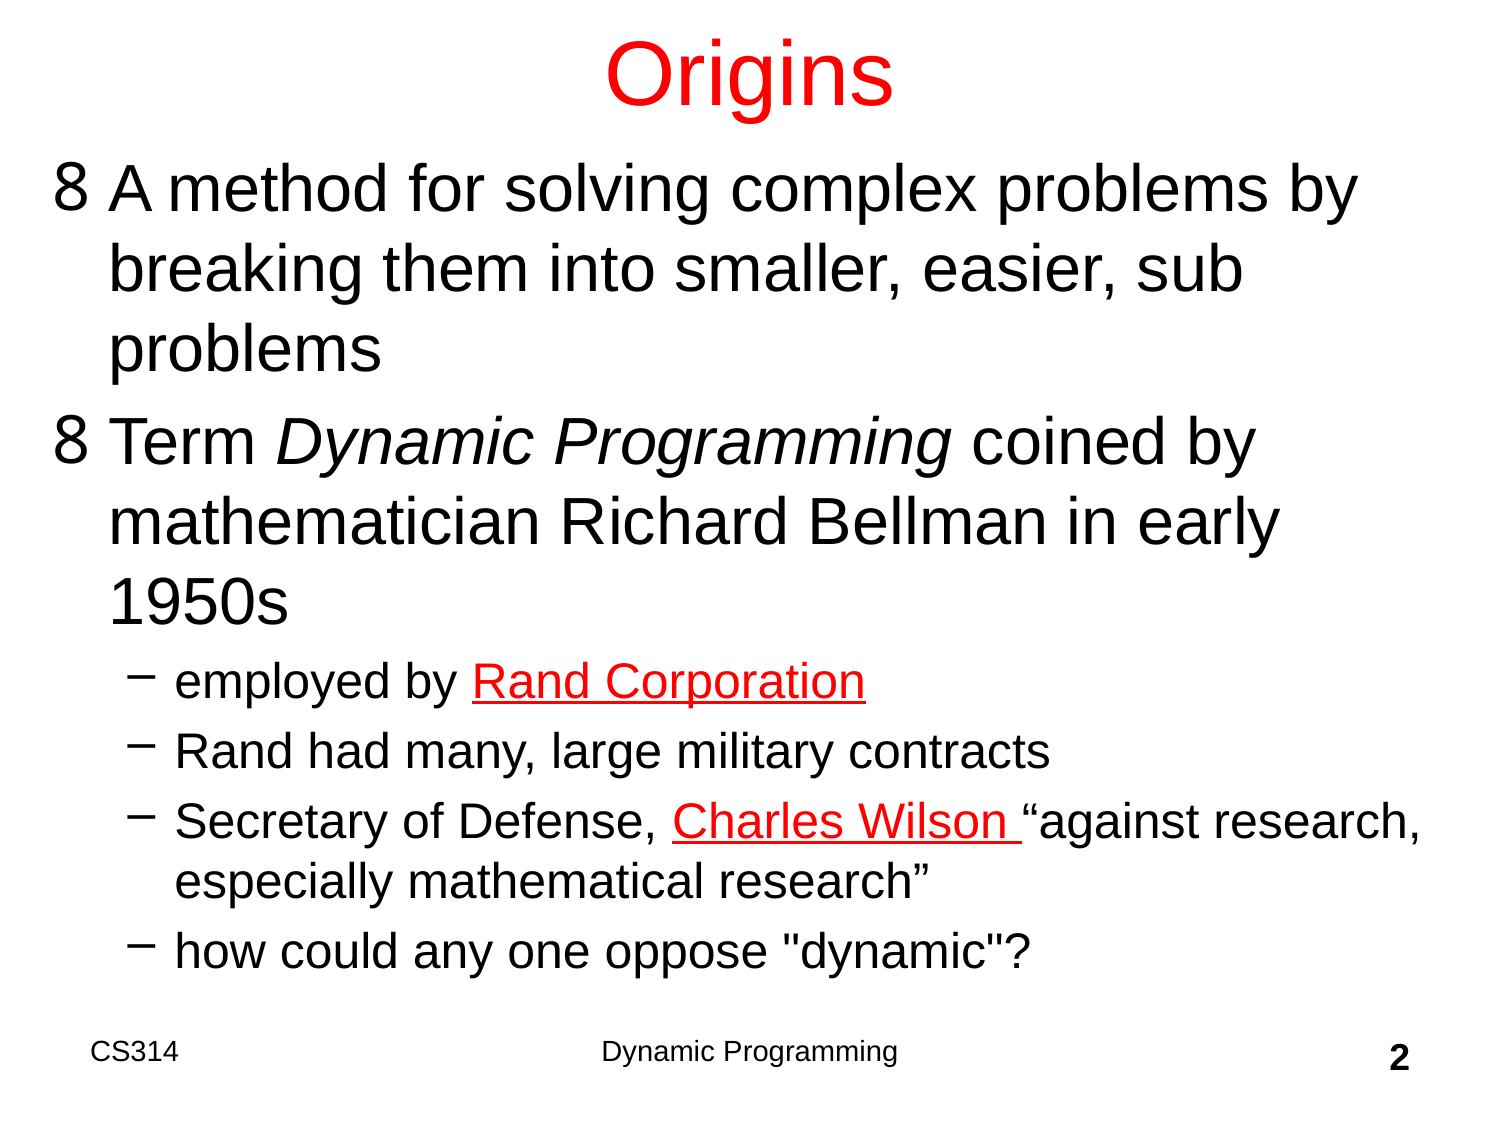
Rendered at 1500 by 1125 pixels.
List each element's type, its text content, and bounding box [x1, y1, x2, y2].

title Origins [112, 0, 1388, 137]
slide_number 2 [1112, 1024, 1426, 1101]
footer Dynamic Programming [462, 1024, 1038, 1101]
list A method for solving complex problems by breaking them into smaller, easier, sub problems Term Dynamic Programming coined by mathematician Richard Bellman in early 1950s employed by Rand Corporation Rand had many, large military contracts Secretary of Defense, Charles Wilson “against research, especially mathematical research” how could any one oppose "dynamic"? [37, 137, 1463, 1038]
slide_number CS314 [74, 1024, 451, 1101]
